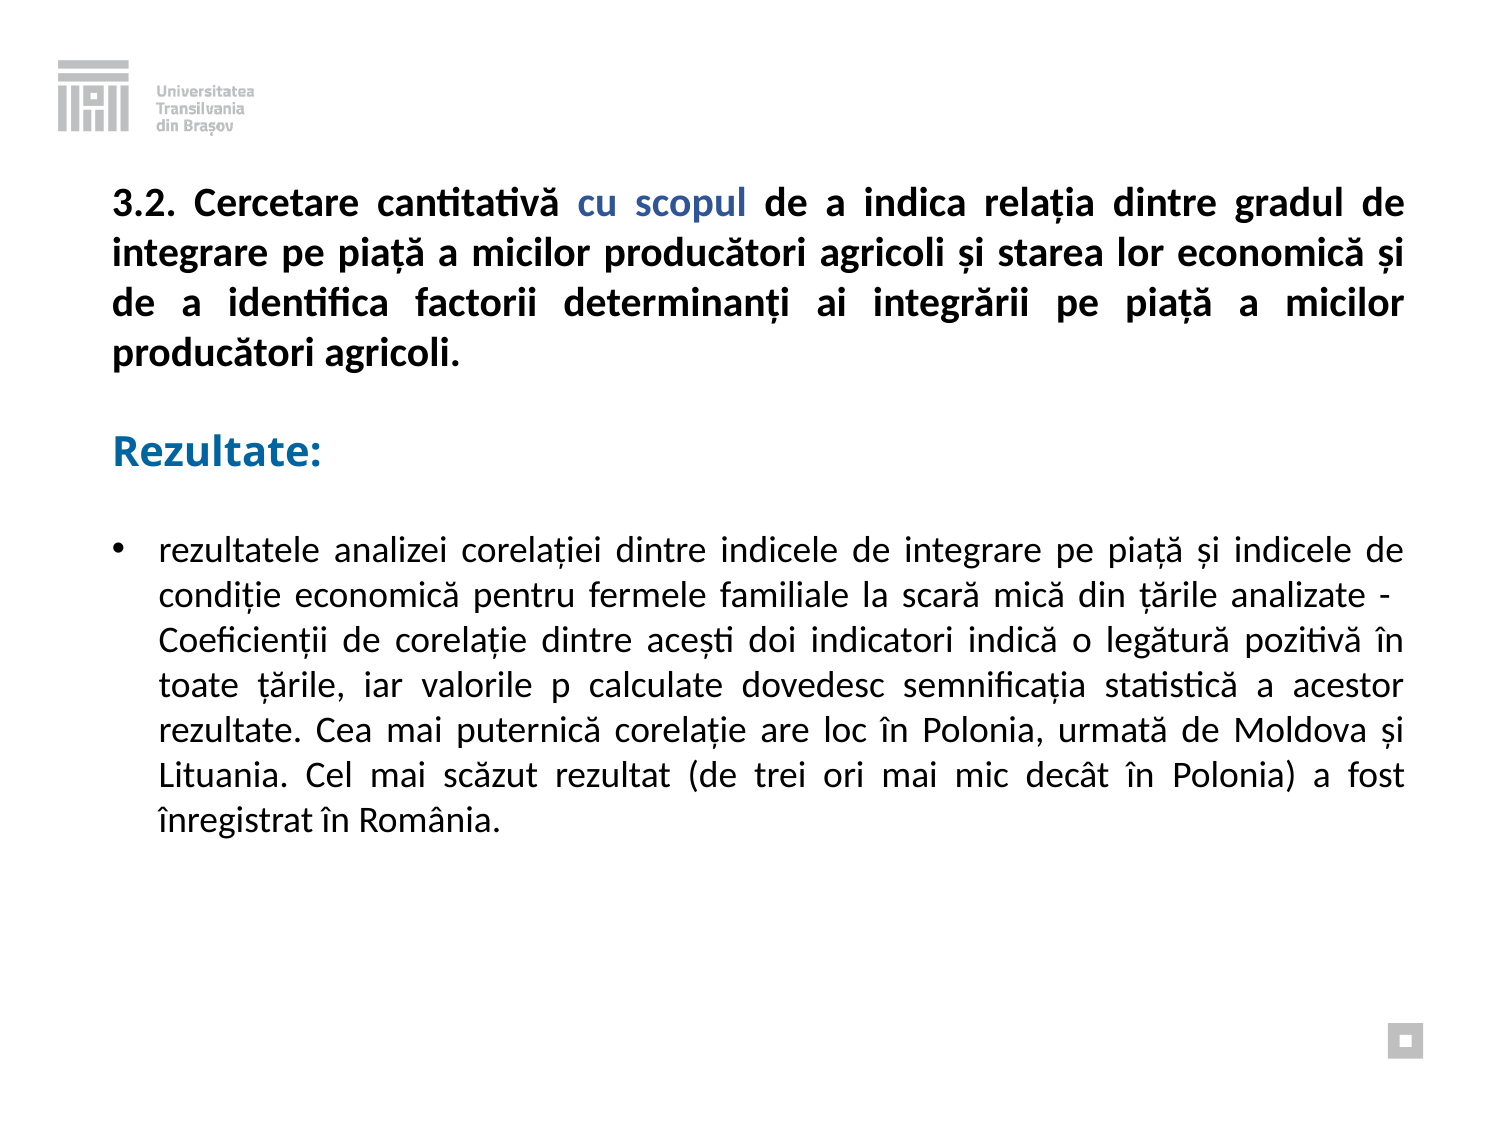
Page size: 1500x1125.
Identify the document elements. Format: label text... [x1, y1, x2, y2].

text_box 3.2. Cercetare cantitativă cu scopul de a indica relația dintre gradul de integrare pe piață a micilor producători agricoli și starea lor economică și de a identifica factorii determinanți ai integrării pe piață a micilor producători agricoli. Rezultate: rezultatele analizei corelației dintre indicele de integrare pe piață și indicele de condiție economică pentru fermele familiale la scară mică din țările analizate - Coeficienții de corelație dintre acești doi indicatori indică o legătură pozitivă în toate țările, iar valorile p calculate dovedesc semnificația statistică a acestor rezultate. Cea mai puternică corelație are loc în Polonia, urmată de Moldova și Lituania. Cel mai scăzut rezultat (de trei ori mai mic decât în ​​Polonia) a fost înregistrat în România. [97, 167, 1420, 897]
picture [58, 60, 254, 136]
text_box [1387, 1023, 1424, 1059]
